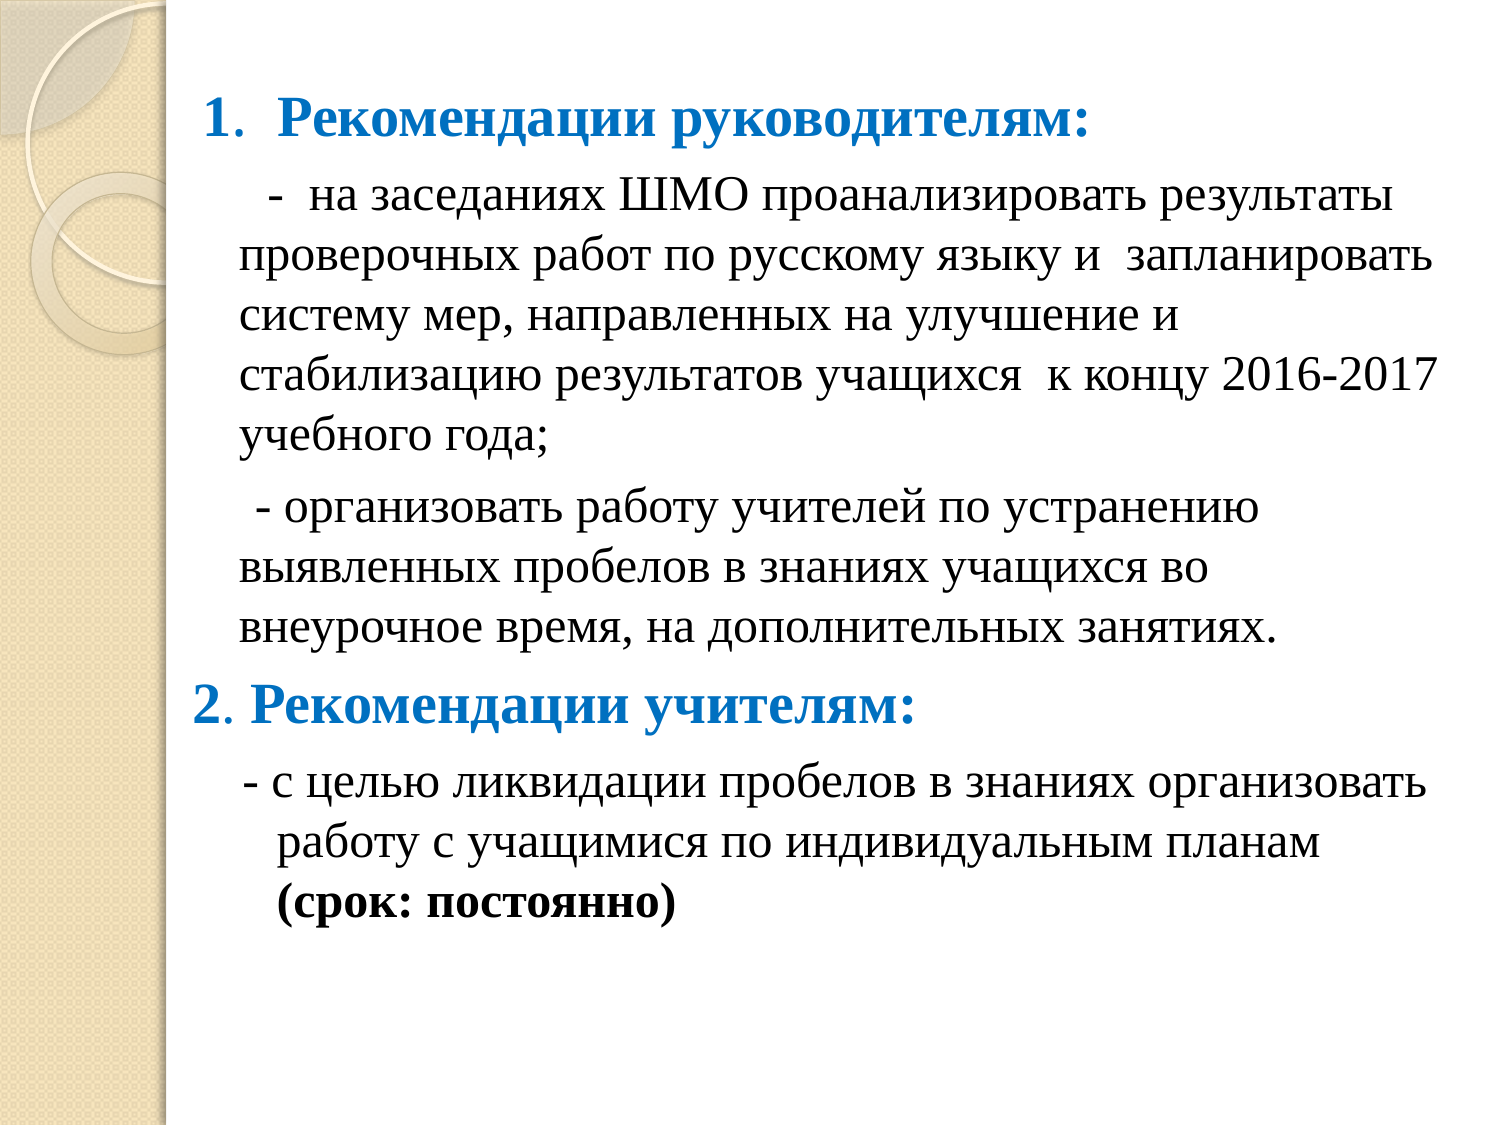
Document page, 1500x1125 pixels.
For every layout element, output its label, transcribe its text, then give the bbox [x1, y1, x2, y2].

list 1. Рекомендации руководителям: - на заседаниях ШМО проанализировать результаты проверочных работ по русскому языку и запланировать систему мер, направленных на улучшение и стабилизацию результатов учащихся к концу 2016-2017 учебного года; - организовать работу учителей по устранению выявленных пробелов в знаниях учащихся во внеурочное время, на дополнительных занятиях. 2. Рекомендации учителям: - с целью ликвидации пробелов в знаниях организовать работу с учащимися по индивидуальным планам (срок: постоянно) [164, 70, 1477, 973]
